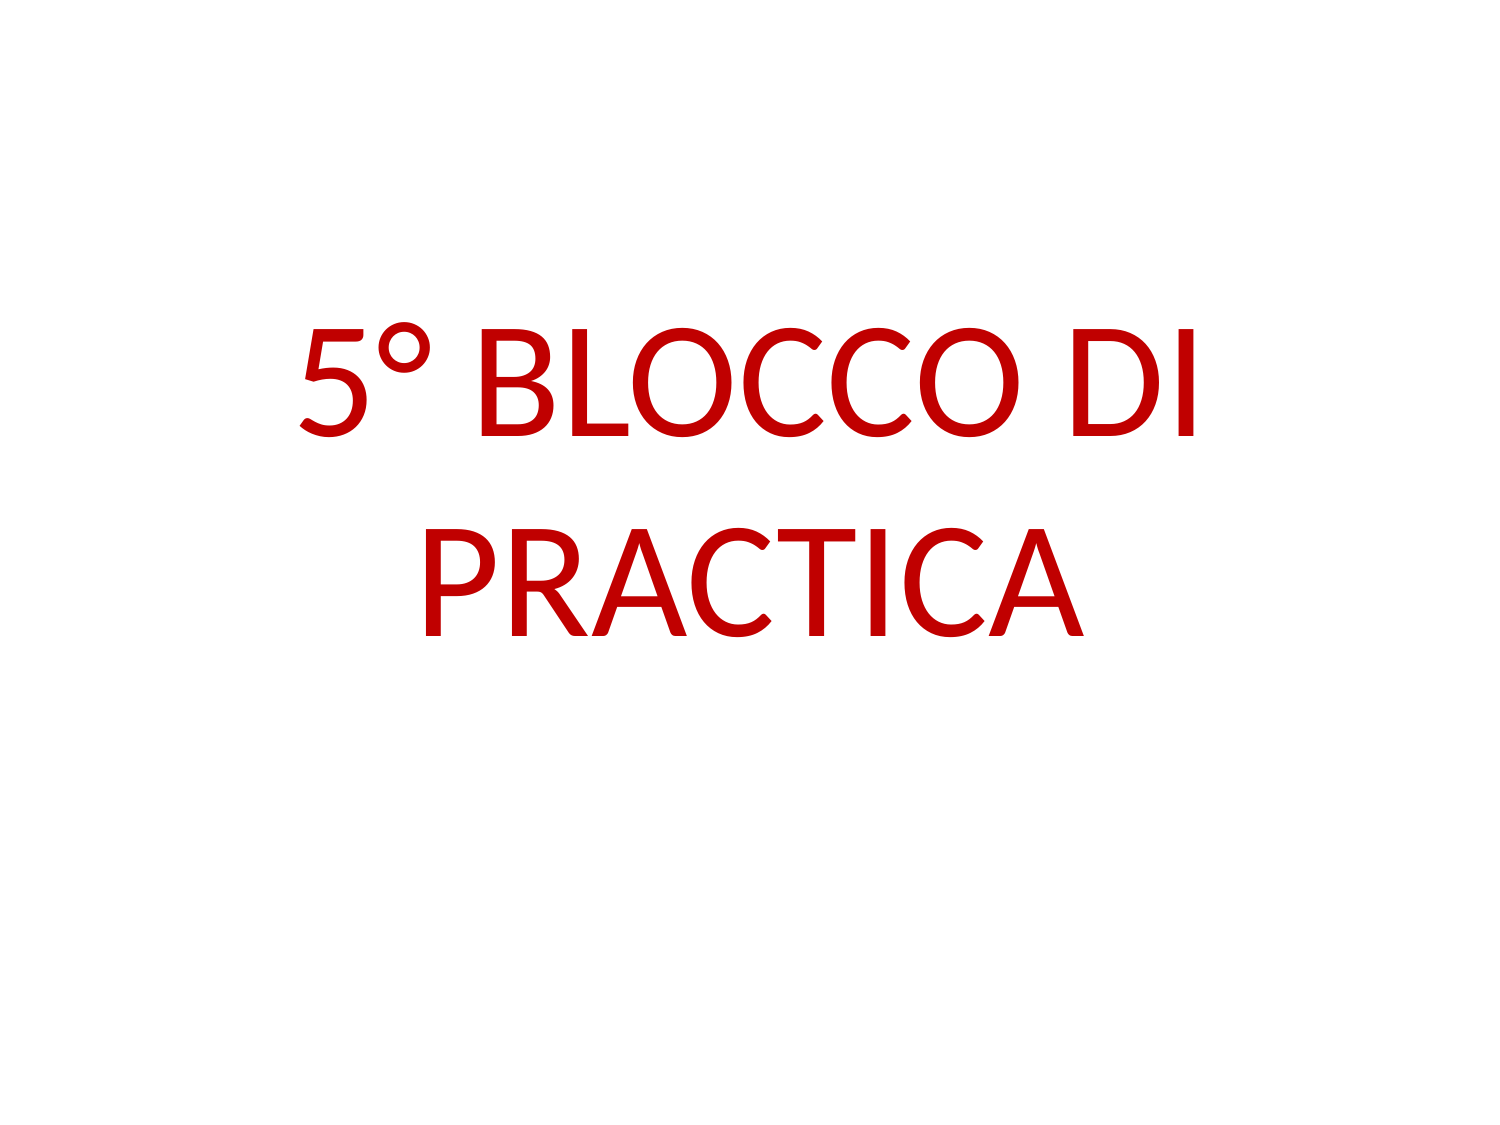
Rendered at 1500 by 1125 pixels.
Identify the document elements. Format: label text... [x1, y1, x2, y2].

title 5° BLOCCO DI PRACTICA [112, 349, 1388, 591]
